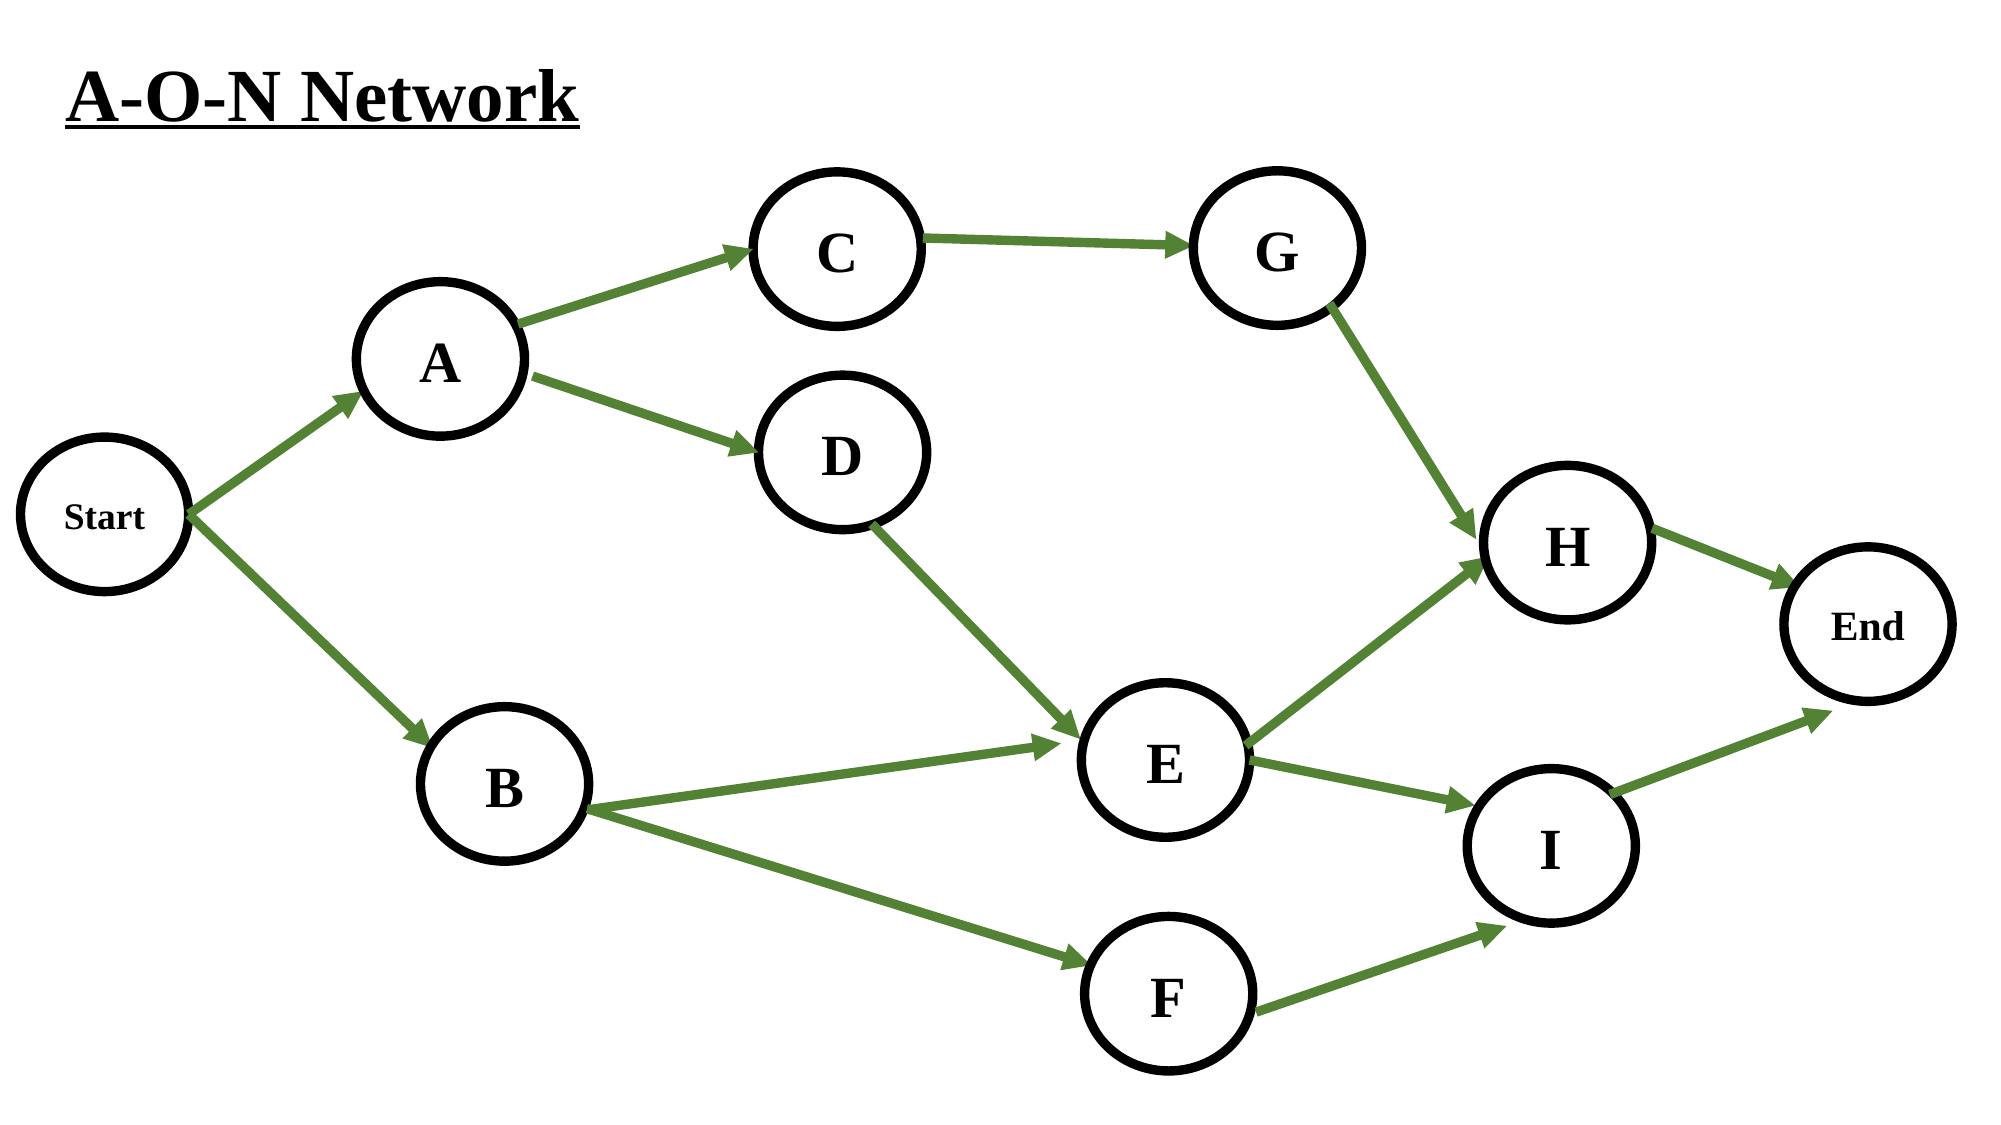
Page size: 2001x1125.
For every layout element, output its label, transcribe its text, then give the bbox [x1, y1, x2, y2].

text_box I [1466, 767, 1637, 925]
text_box H [1482, 464, 1652, 621]
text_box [1256, 926, 1507, 1013]
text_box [532, 375, 759, 453]
text_box D [757, 374, 928, 531]
text_box A-O-N Network [49, 38, 694, 144]
text_box End [1782, 545, 1954, 703]
text_box A [355, 280, 526, 438]
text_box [588, 743, 1061, 808]
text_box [1652, 528, 1800, 587]
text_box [586, 808, 1092, 966]
text_box G [1192, 169, 1363, 327]
text_box C [752, 170, 923, 328]
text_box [1249, 759, 1475, 806]
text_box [518, 249, 754, 325]
text_box F [1083, 915, 1254, 1072]
text_box E [1080, 681, 1251, 839]
text_box B [419, 705, 588, 863]
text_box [188, 514, 433, 748]
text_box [868, 527, 1084, 736]
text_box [1245, 556, 1490, 746]
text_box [1284, 347, 1521, 495]
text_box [922, 238, 1194, 246]
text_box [1609, 710, 1833, 795]
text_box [188, 391, 363, 514]
text_box Start [19, 436, 188, 593]
